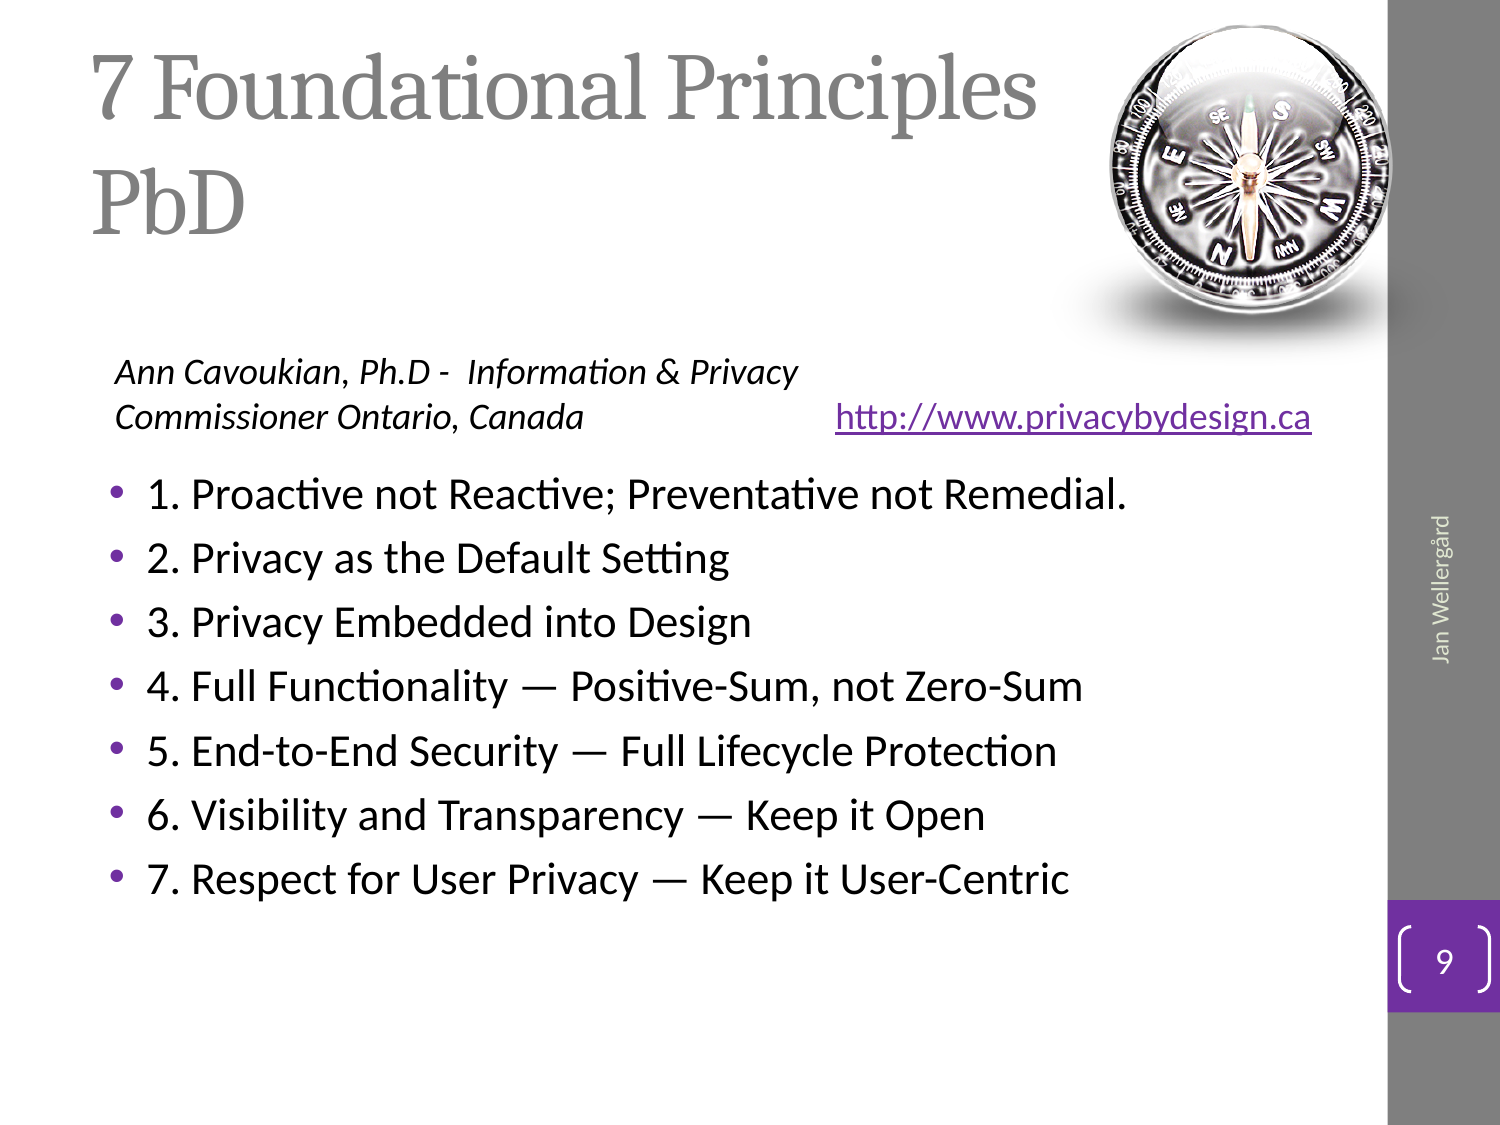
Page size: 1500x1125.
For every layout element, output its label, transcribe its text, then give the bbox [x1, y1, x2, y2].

picture [1050, 18, 1449, 367]
slide_number 9 [1397, 925, 1492, 994]
list 1. Proactive not Reactive; Preventative not Remedial. 2. Privacy as the Default Setting 3. Privacy Embedded into Design 4. Full Functionality — Positive-Sum, not Zero-Sum 5. End-to-End Security — Full Lifecycle Protection 6. Visibility and Transparency — Keep it Open 7. Respect for User Privacy — Keep it User-Centric [75, 456, 1325, 1050]
title 7 Foundational Principles PbD [75, 45, 1047, 233]
footer Jan Wellergård [1408, 500, 1469, 889]
text_box Ann Cavoukian, Ph.D - Information & Privacy Commissioner Ontario, Canada [100, 339, 1341, 445]
